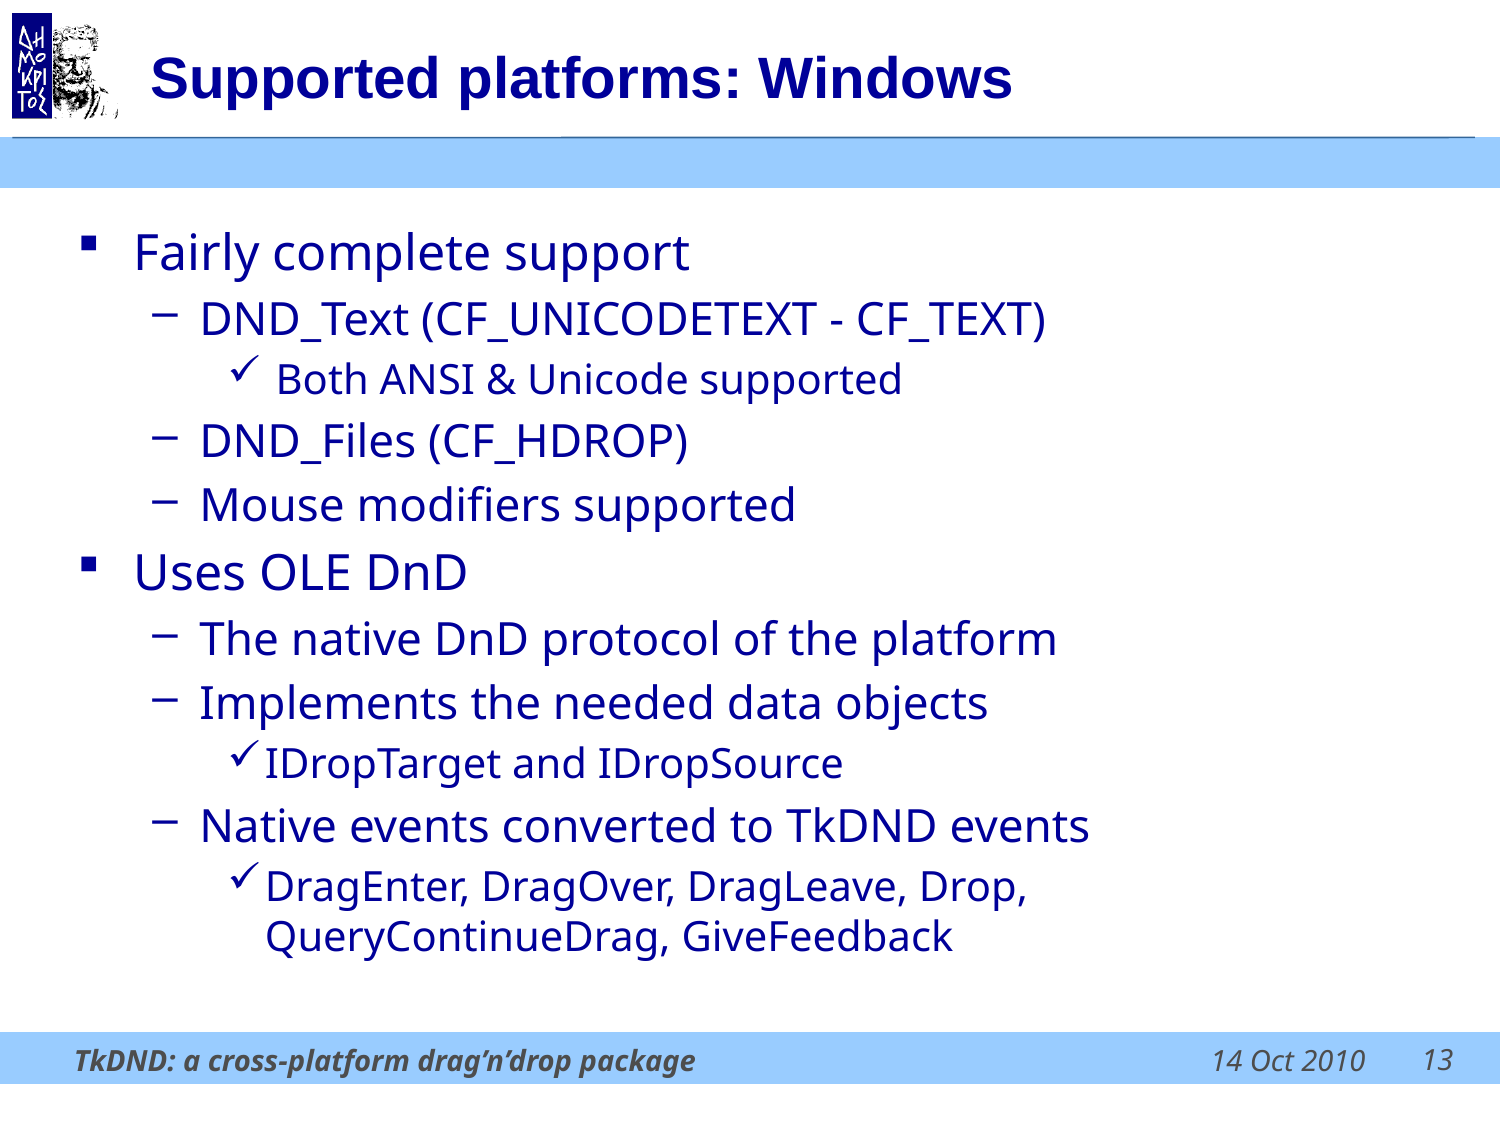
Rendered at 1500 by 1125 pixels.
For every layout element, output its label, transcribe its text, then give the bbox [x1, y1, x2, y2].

list Fairly complete support DND_Text (CF_UNICODETEXT - CF_TEXT) Both ANSI & Unicode supported DND_Files (CF_HDROP) Mouse modifiers supported Uses OLE DnD The native DnD protocol of the platform Implements the needed data objects IDropTarget and IDropSource Native events converted to TkDND events DragEnter, DragOver, DragLeave, Drop, QueryContinueDrag, GiveFeedback [62, 212, 1438, 1001]
title Supported platforms: Windows [135, 12, 1476, 138]
footer TkDND: a cross-platform drag’n’drop package [58, 1034, 1190, 1086]
slide_number 13 [1399, 1033, 1476, 1084]
picture [11, 13, 118, 120]
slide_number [1190, 1034, 1381, 1086]
